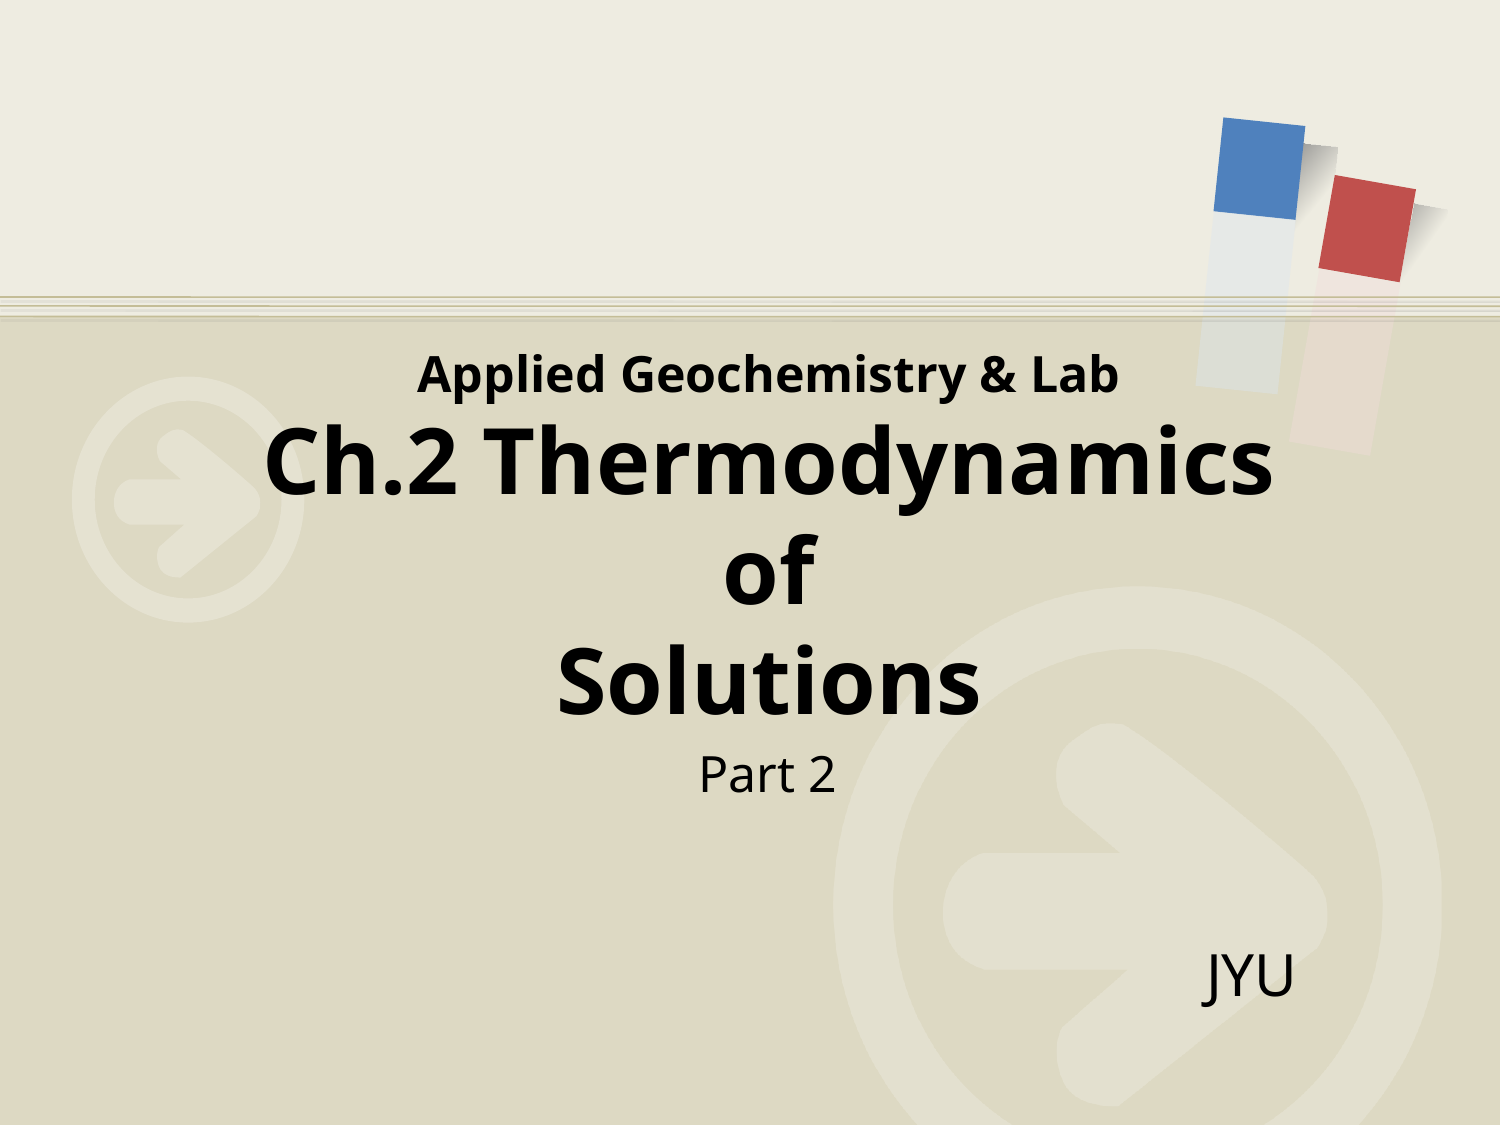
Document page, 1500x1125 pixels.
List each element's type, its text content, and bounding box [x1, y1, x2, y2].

title Applied Geochemistry & Lab Ch.2 Thermodynamics of Solutions [206, 456, 1332, 619]
text_box Part 2 [684, 734, 852, 810]
subtitle JYU [187, 881, 1313, 1064]
